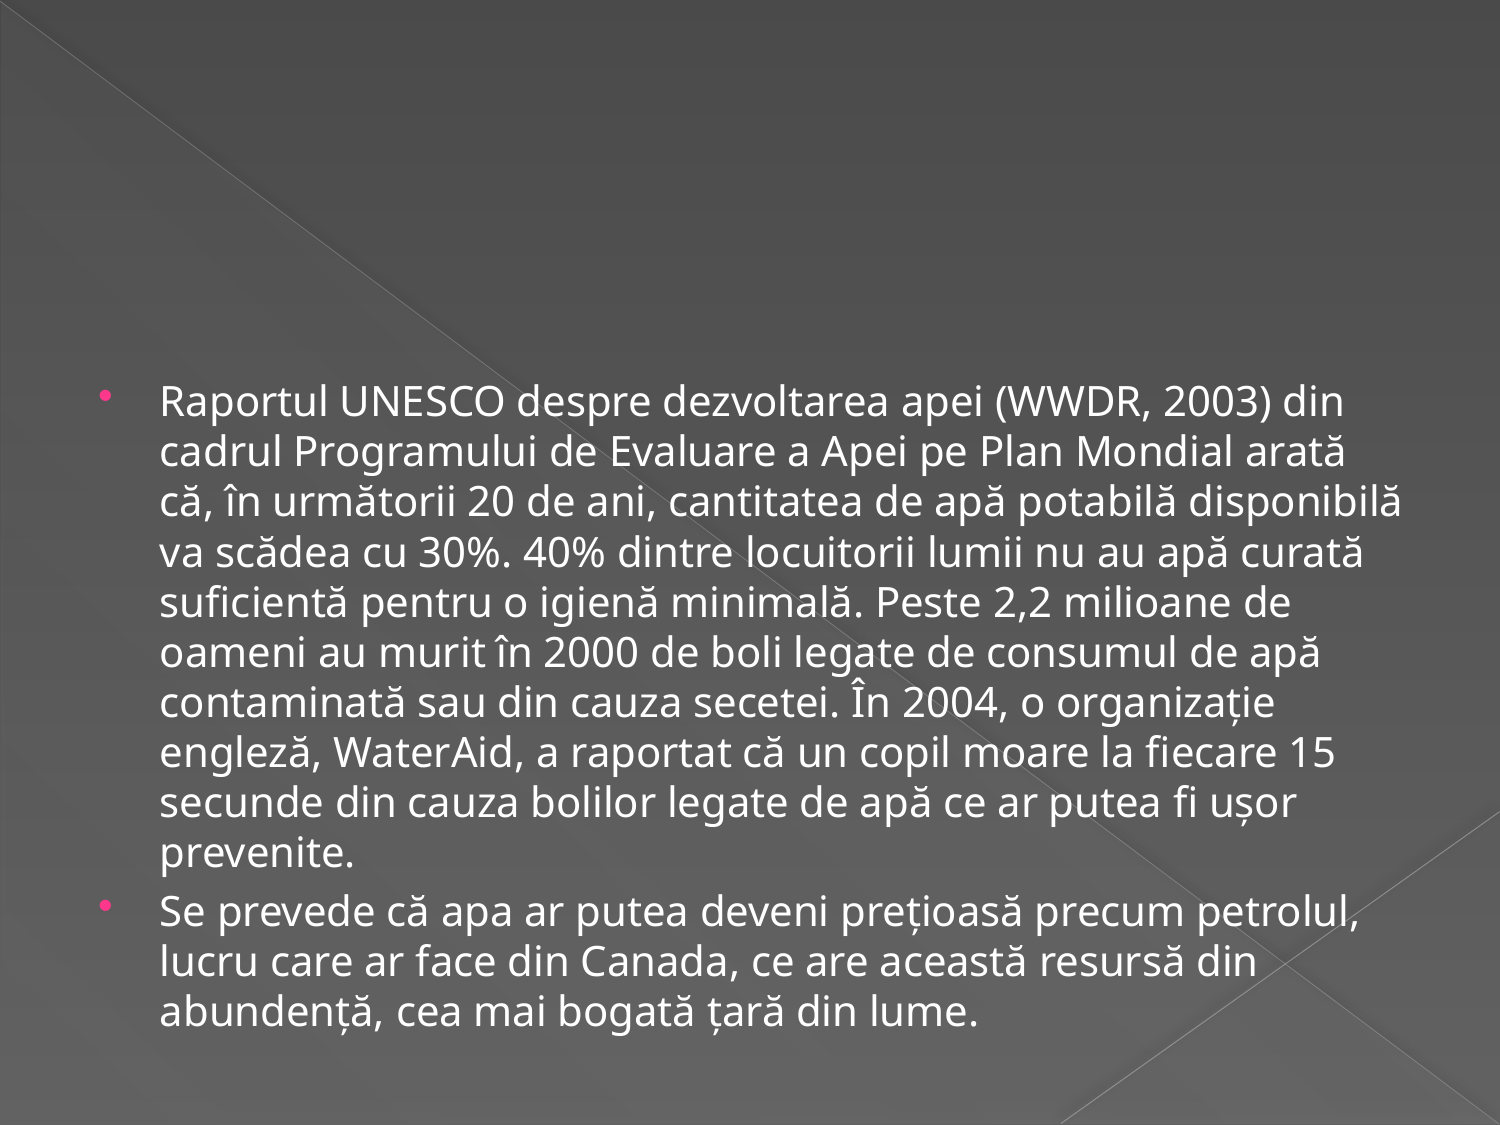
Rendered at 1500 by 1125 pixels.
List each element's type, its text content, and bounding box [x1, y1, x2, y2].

list Raportul UNESCO despre dezvoltarea apei (WWDR, 2003) din cadrul Programului de Evaluare a Apei pe Plan Mondial arată că, în următorii 20 de ani, cantitatea de apă potabilă disponibilă va scădea cu 30%. 40% dintre locuitorii lumii nu au apă curată suficientă pentru o igienă minimală. Peste 2,2 milioane de oameni au murit în 2000 de boli legate de consumul de apă contaminată sau din cauza secetei. În 2004, o organizație engleză, WaterAid, a raportat că un copil moare la fiecare 15 secunde din cauza bolilor legate de apă ce ar putea fi ușor prevenite. Se prevede că apa ar putea deveni prețioasă precum petrolul, lucru care ar face din Canada, ce are această resursă din abundență, cea mai bogată țară din lume. [75, 308, 1425, 1059]
